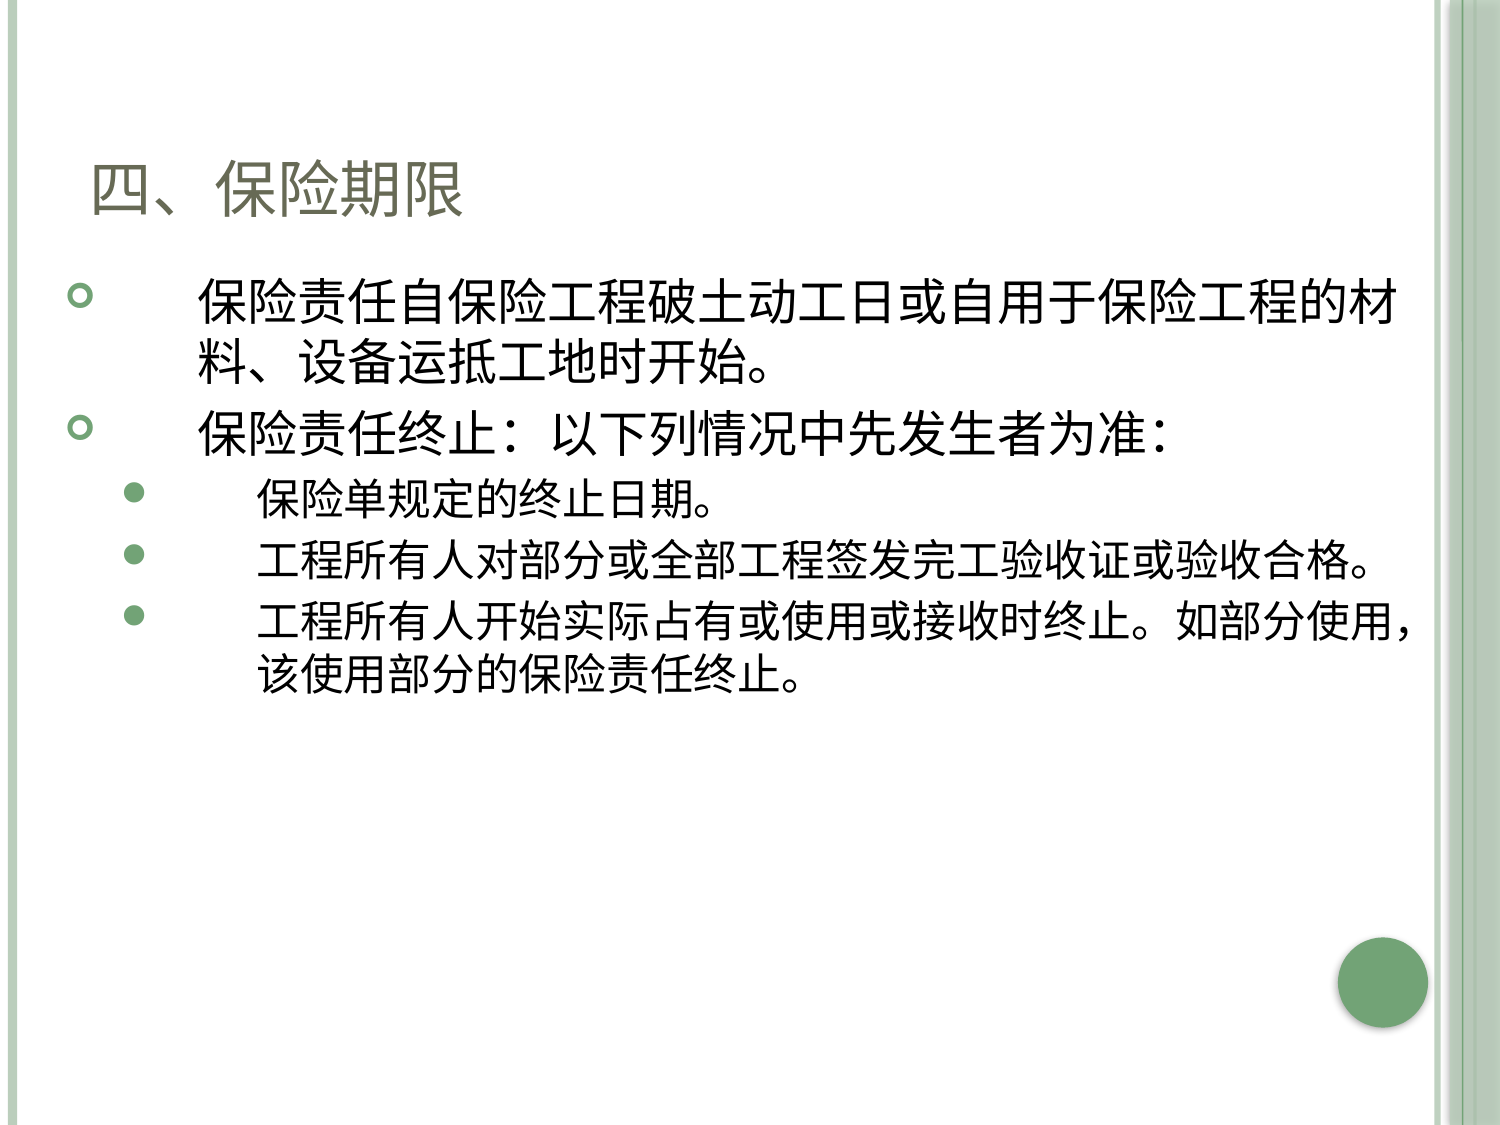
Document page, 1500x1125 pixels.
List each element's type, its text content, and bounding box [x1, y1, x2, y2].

list 保险责任自保险工程破土动工日或自用于保险工程的材料、设备运抵工地时开始。 保险责任终止：以下列情况中先发生者为准： 保险单规定的终止日期。 工程所有人对部分或全部工程签发完工验收证或验收合格。 工程所有人开始实际占有或使用或接收时终止。如部分使用，该使用部分的保险责任终止。 [49, 262, 1451, 1083]
title 四、保险期限 [75, 45, 1300, 233]
